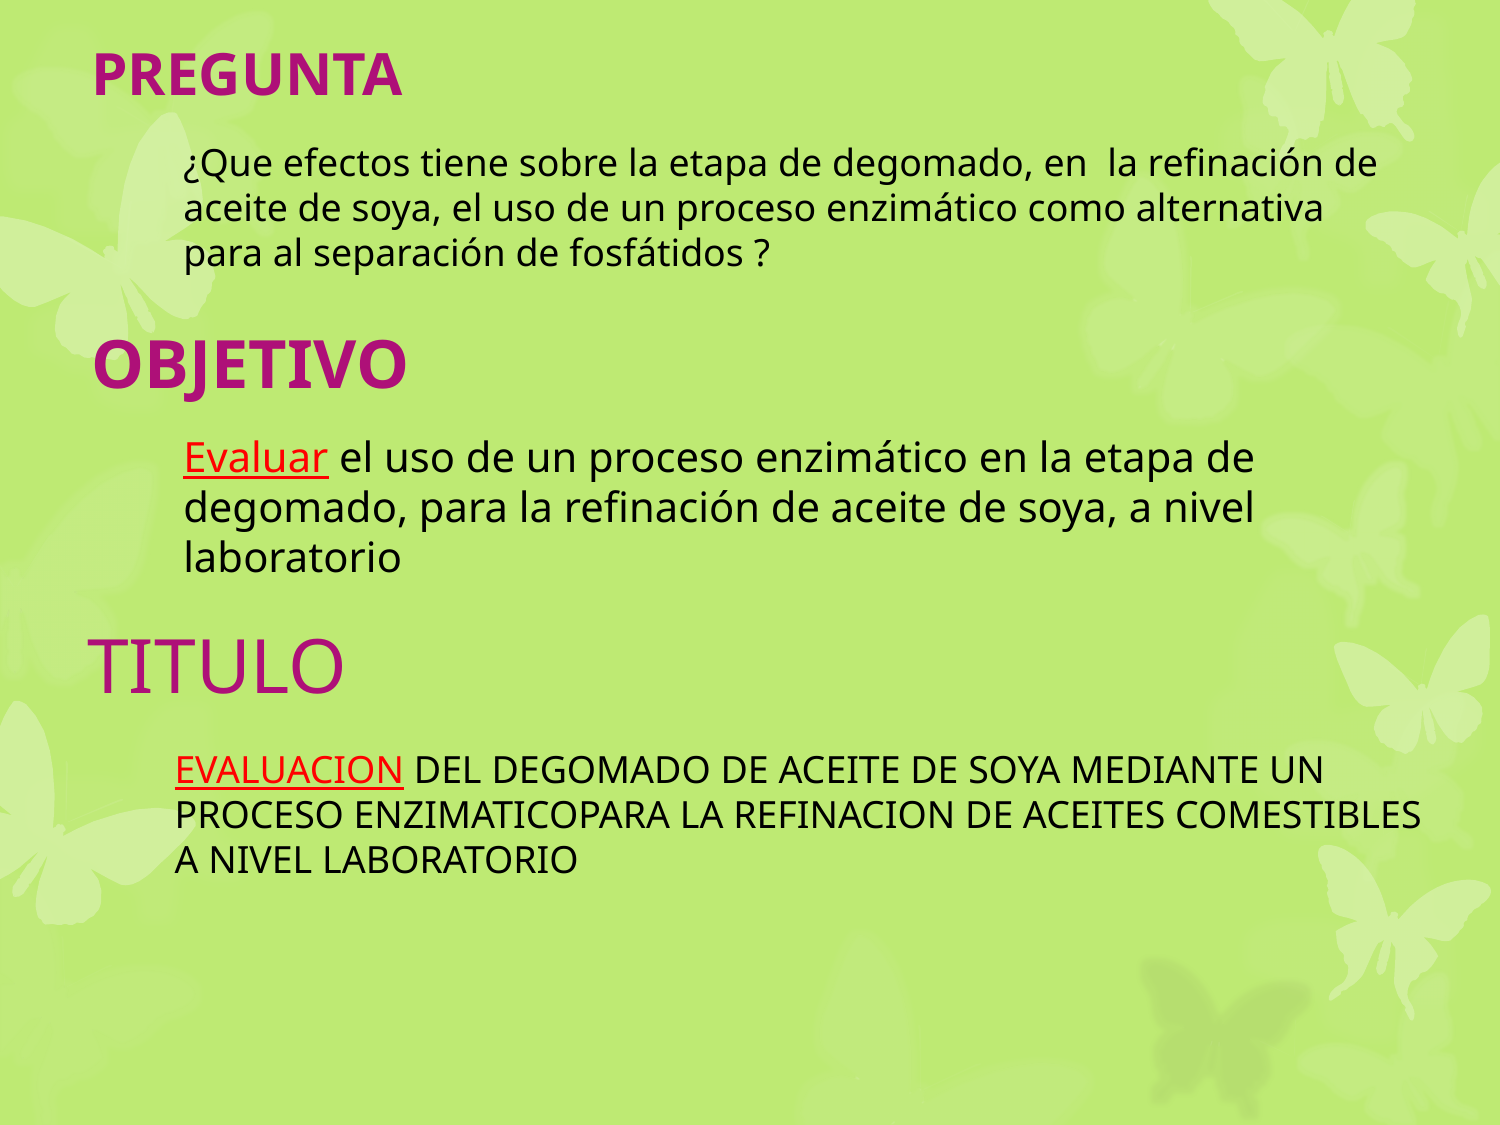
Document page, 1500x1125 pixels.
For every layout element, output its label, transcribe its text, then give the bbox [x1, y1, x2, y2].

text_box ¿Que efectos tiene sobre la etapa de degomado, en la refinación de aceite de soya, el uso de un proceso enzimático como alternativa para al separación de fosfátidos ? [168, 131, 1397, 327]
text_box OBJETIVO [76, 314, 827, 410]
text_box EVALUACION DEL DEGOMADO DE ACEITE DE SOYA MEDIANTE UN PROCESO ENZIMATICOPARA LA REFINACION DE ACEITES COMESTIBLES A NIVEL LABORATORIO [159, 739, 1460, 889]
text_box TITULO [72, 611, 823, 716]
text_box PREGUNTA [76, 29, 827, 115]
text_box Evaluar el uso de un proceso enzimático en la etapa de degomado, para la refinación de aceite de soya, a nivel laboratorio [168, 423, 1409, 589]
